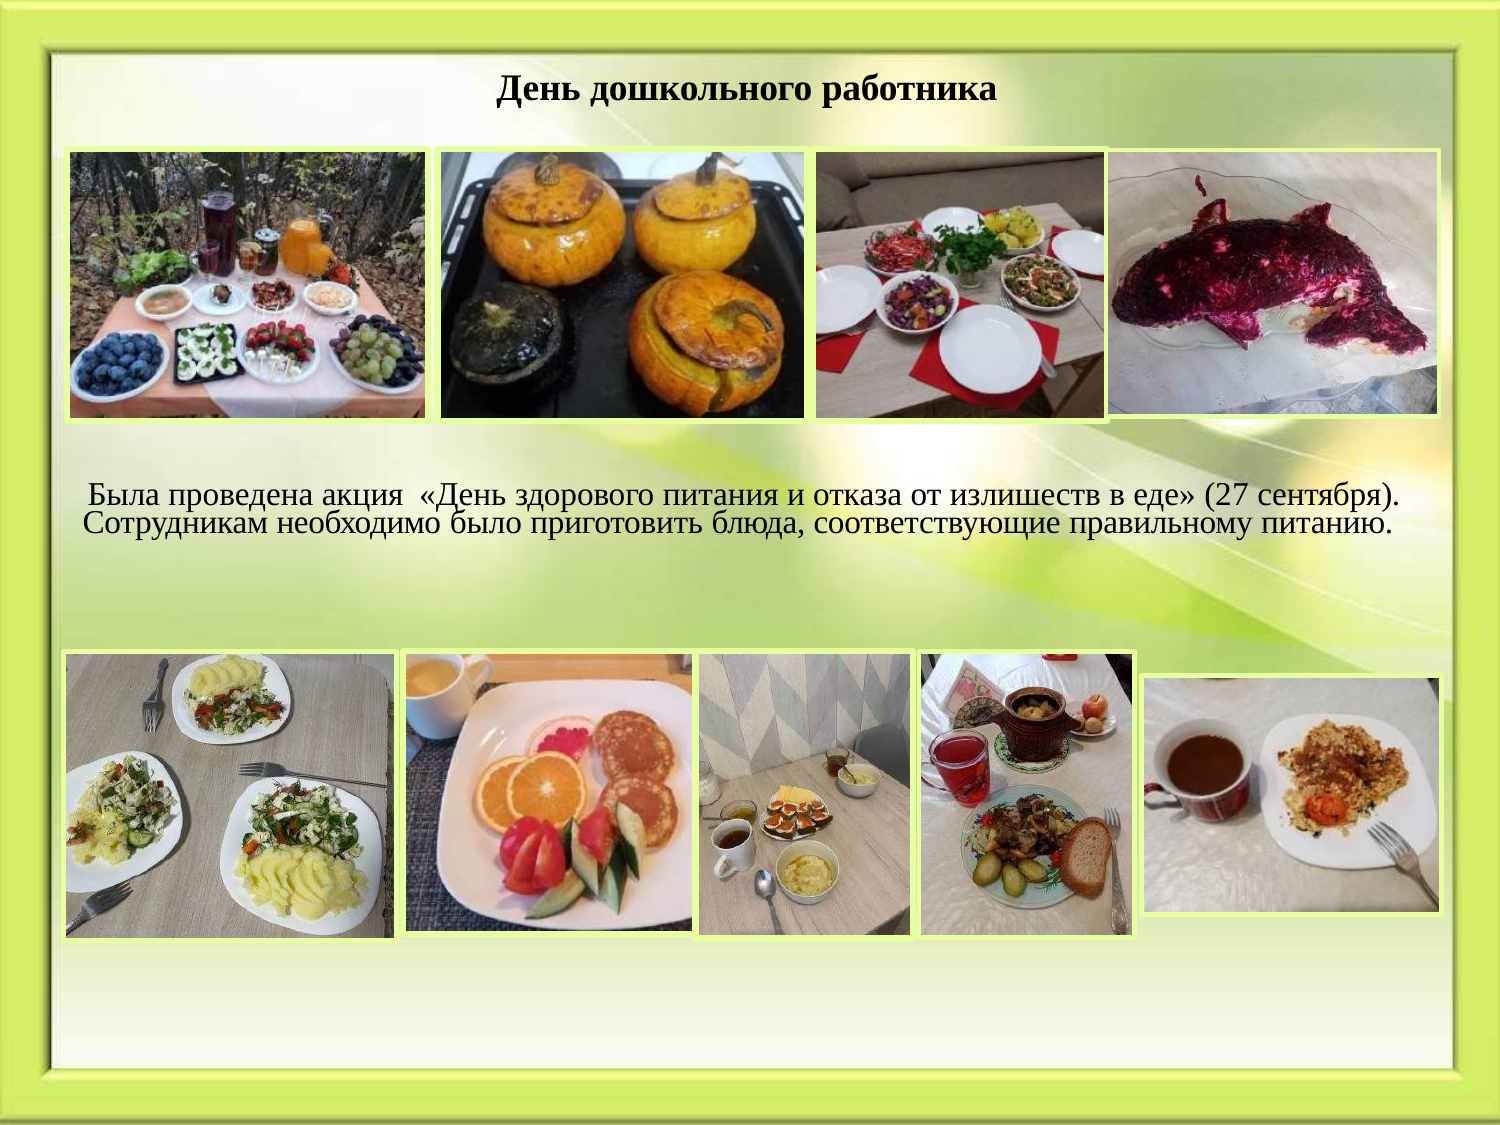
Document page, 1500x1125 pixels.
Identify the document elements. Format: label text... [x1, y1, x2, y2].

picture [0, 0, 1500, 1125]
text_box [60, 647, 1445, 944]
text_box Была проведена акция «День здорового питания и отказа от излишеств в еде» (27 сентября). Сотрудникам необходимо было приготовить блюда, соответствующие правильному питанию. [80, 469, 1417, 540]
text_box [63, 145, 432, 425]
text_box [434, 145, 1442, 425]
title День дошкольного работника [128, 61, 1357, 145]
